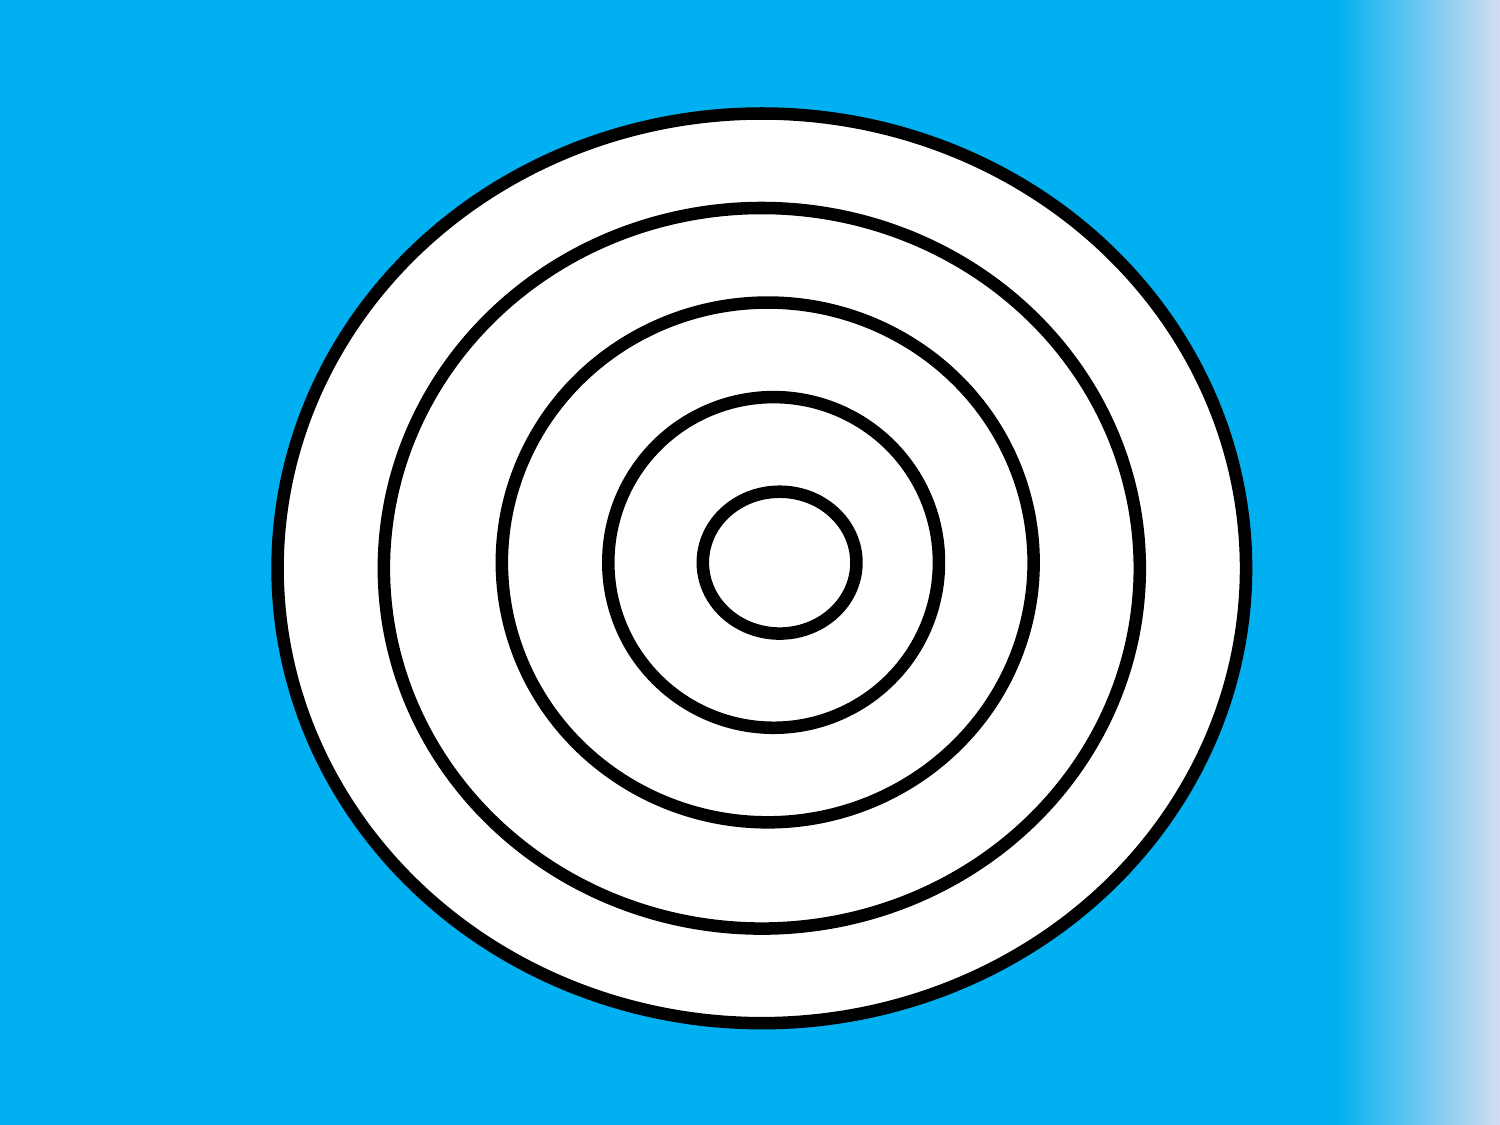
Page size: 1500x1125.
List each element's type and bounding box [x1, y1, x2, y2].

picture [273, 108, 1251, 1028]
text_box [501, 302, 1034, 823]
text_box [383, 207, 1140, 929]
text_box [608, 397, 939, 728]
text_box [277, 113, 1247, 1024]
text_box [702, 491, 857, 634]
